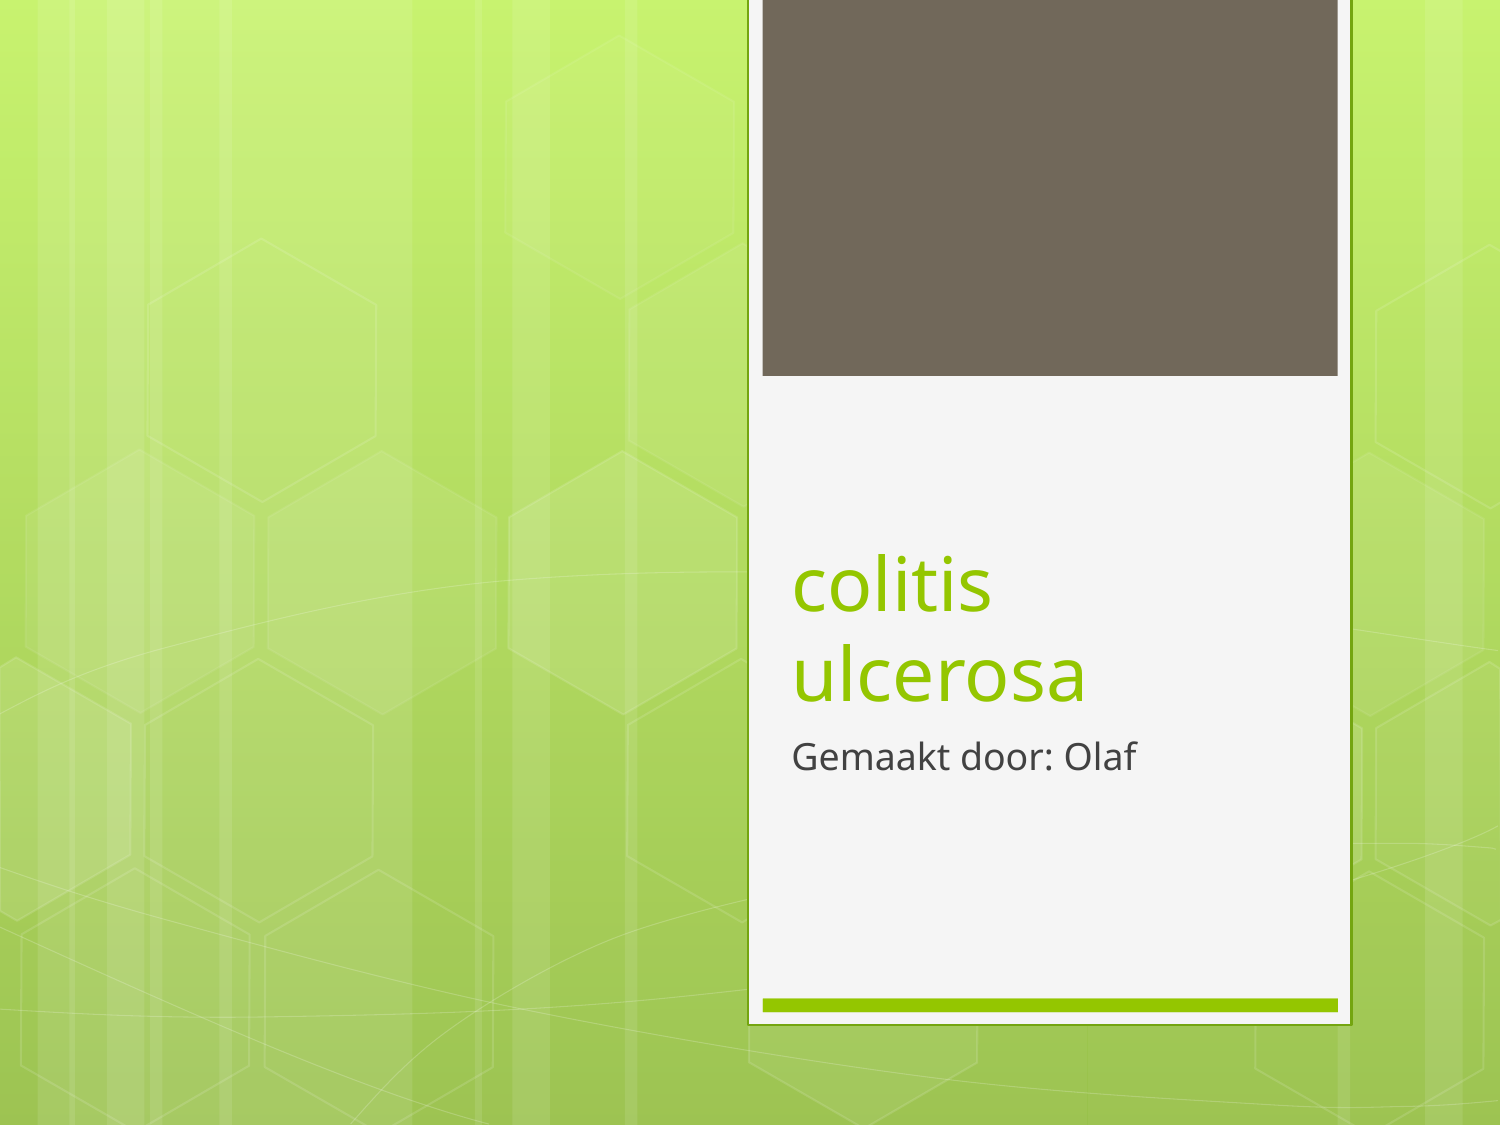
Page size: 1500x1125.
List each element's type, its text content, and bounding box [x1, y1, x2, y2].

title colitis ulcerosa [776, 444, 1320, 724]
subtitle Gemaakt door: Olaf [776, 725, 1320, 933]
